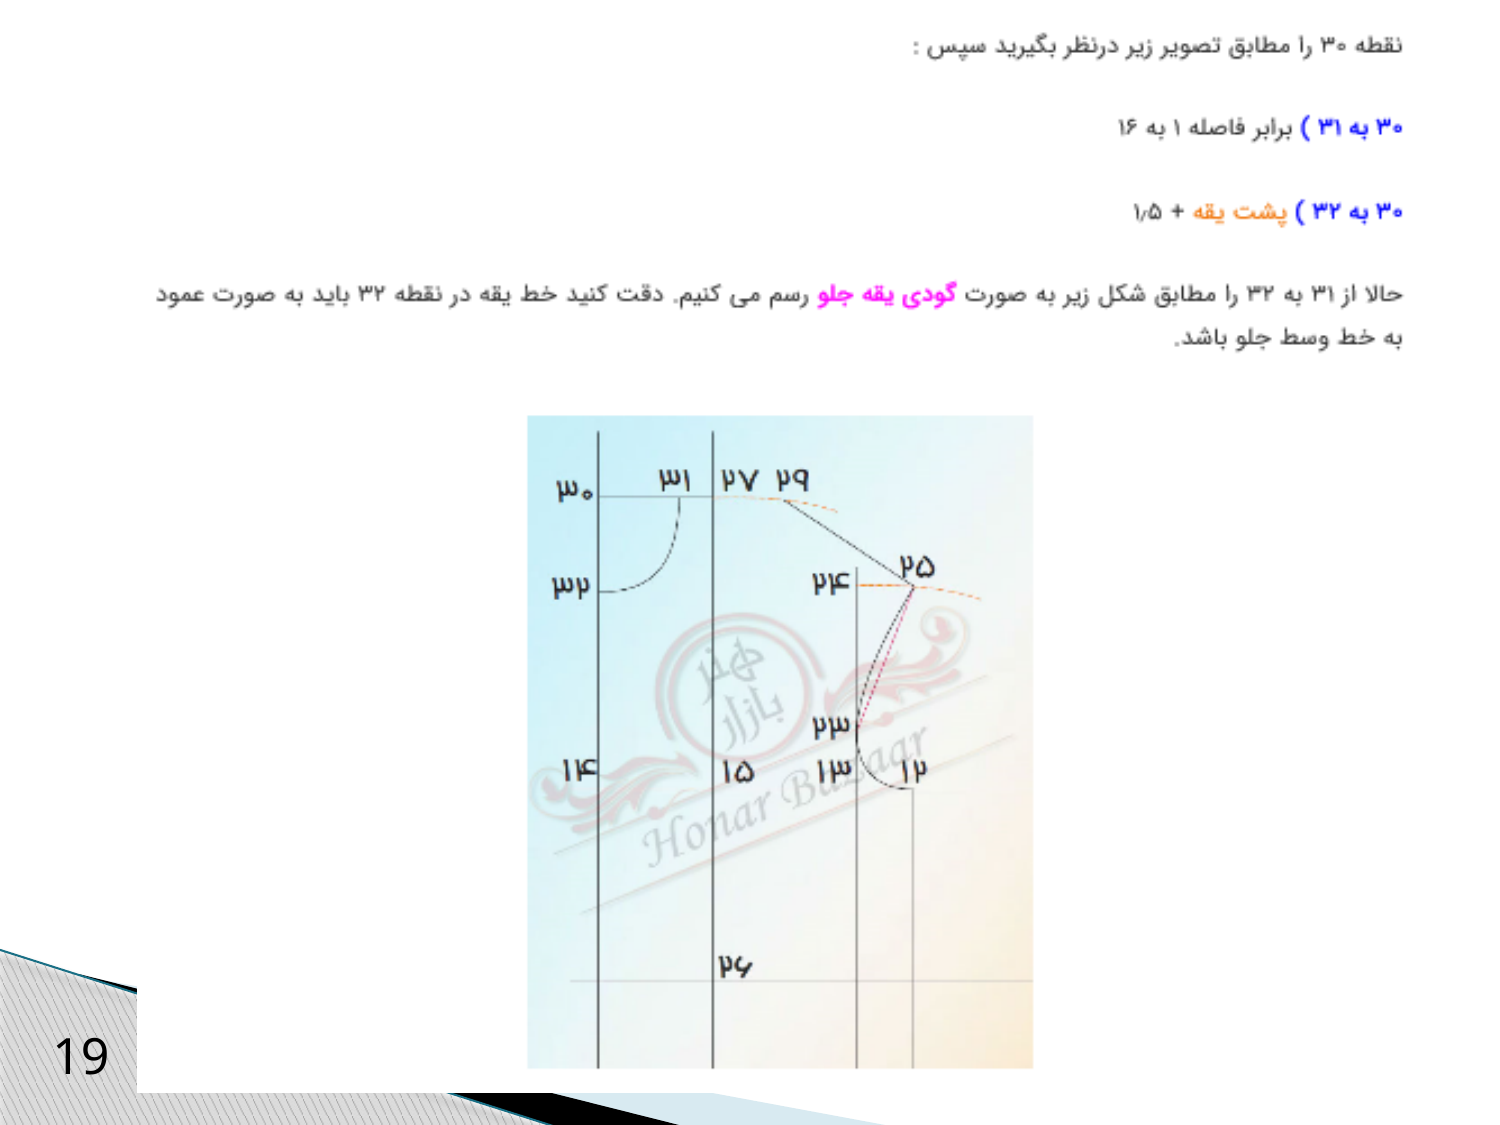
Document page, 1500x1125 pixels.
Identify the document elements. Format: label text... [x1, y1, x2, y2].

text_box 19 [37, 1017, 131, 1093]
picture [137, 14, 1463, 1094]
